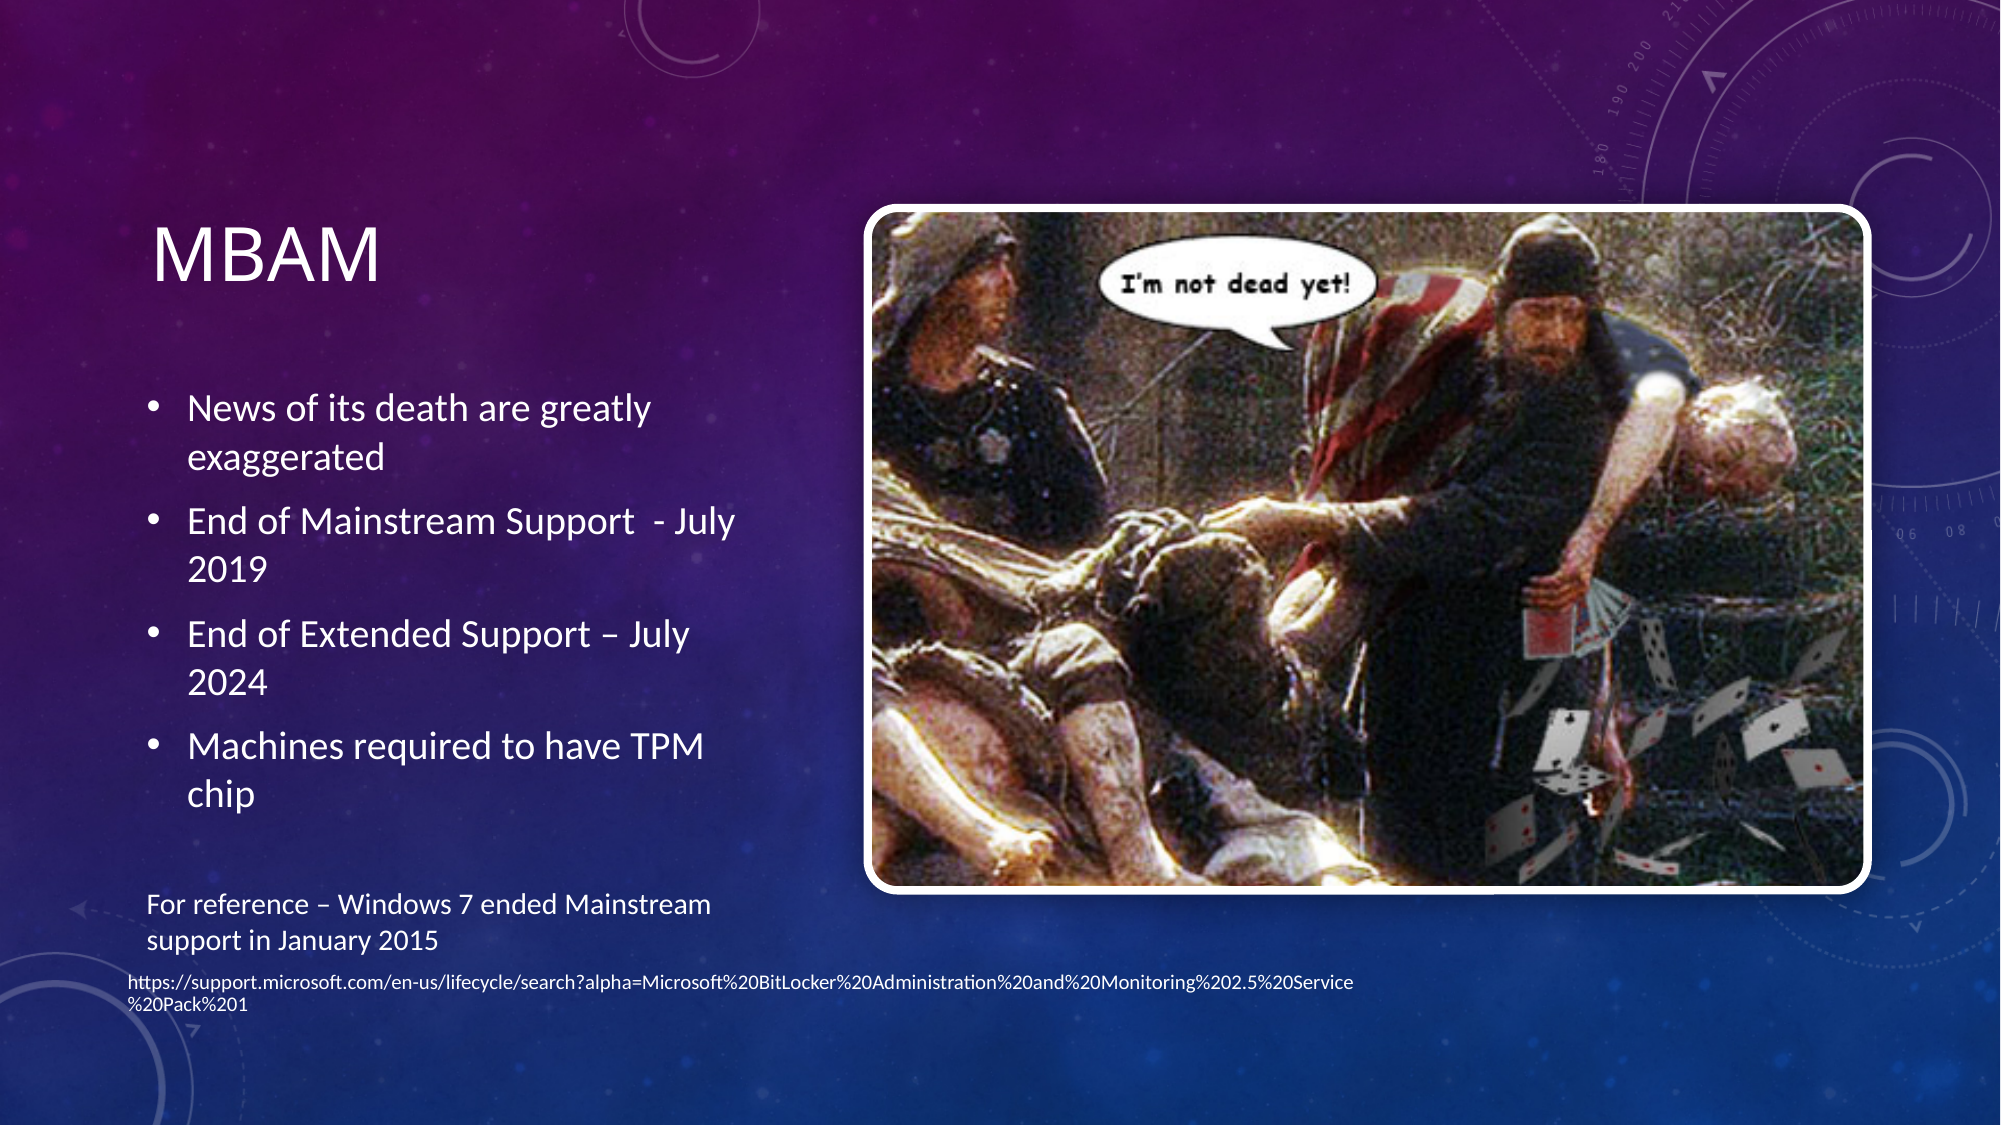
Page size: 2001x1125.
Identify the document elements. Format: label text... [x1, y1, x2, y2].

picture [0, 0, 2001, 1125]
list News of its death are greatly exaggerated End of Mainstream Support - July 2019 End of Extended Support – July 2024 Machines required to have TPM chip For reference – Windows 7 ended Mainstream support in January 2015 [131, 370, 789, 963]
title MBAM [135, 132, 789, 370]
footer https://support.microsoft.com/en-us/lifecycle/search?alpha=Microsoft%20BitLocker%20Administration%20and%20Monitoring%202.5%20Service%20Pack%201 [112, 963, 1397, 1025]
